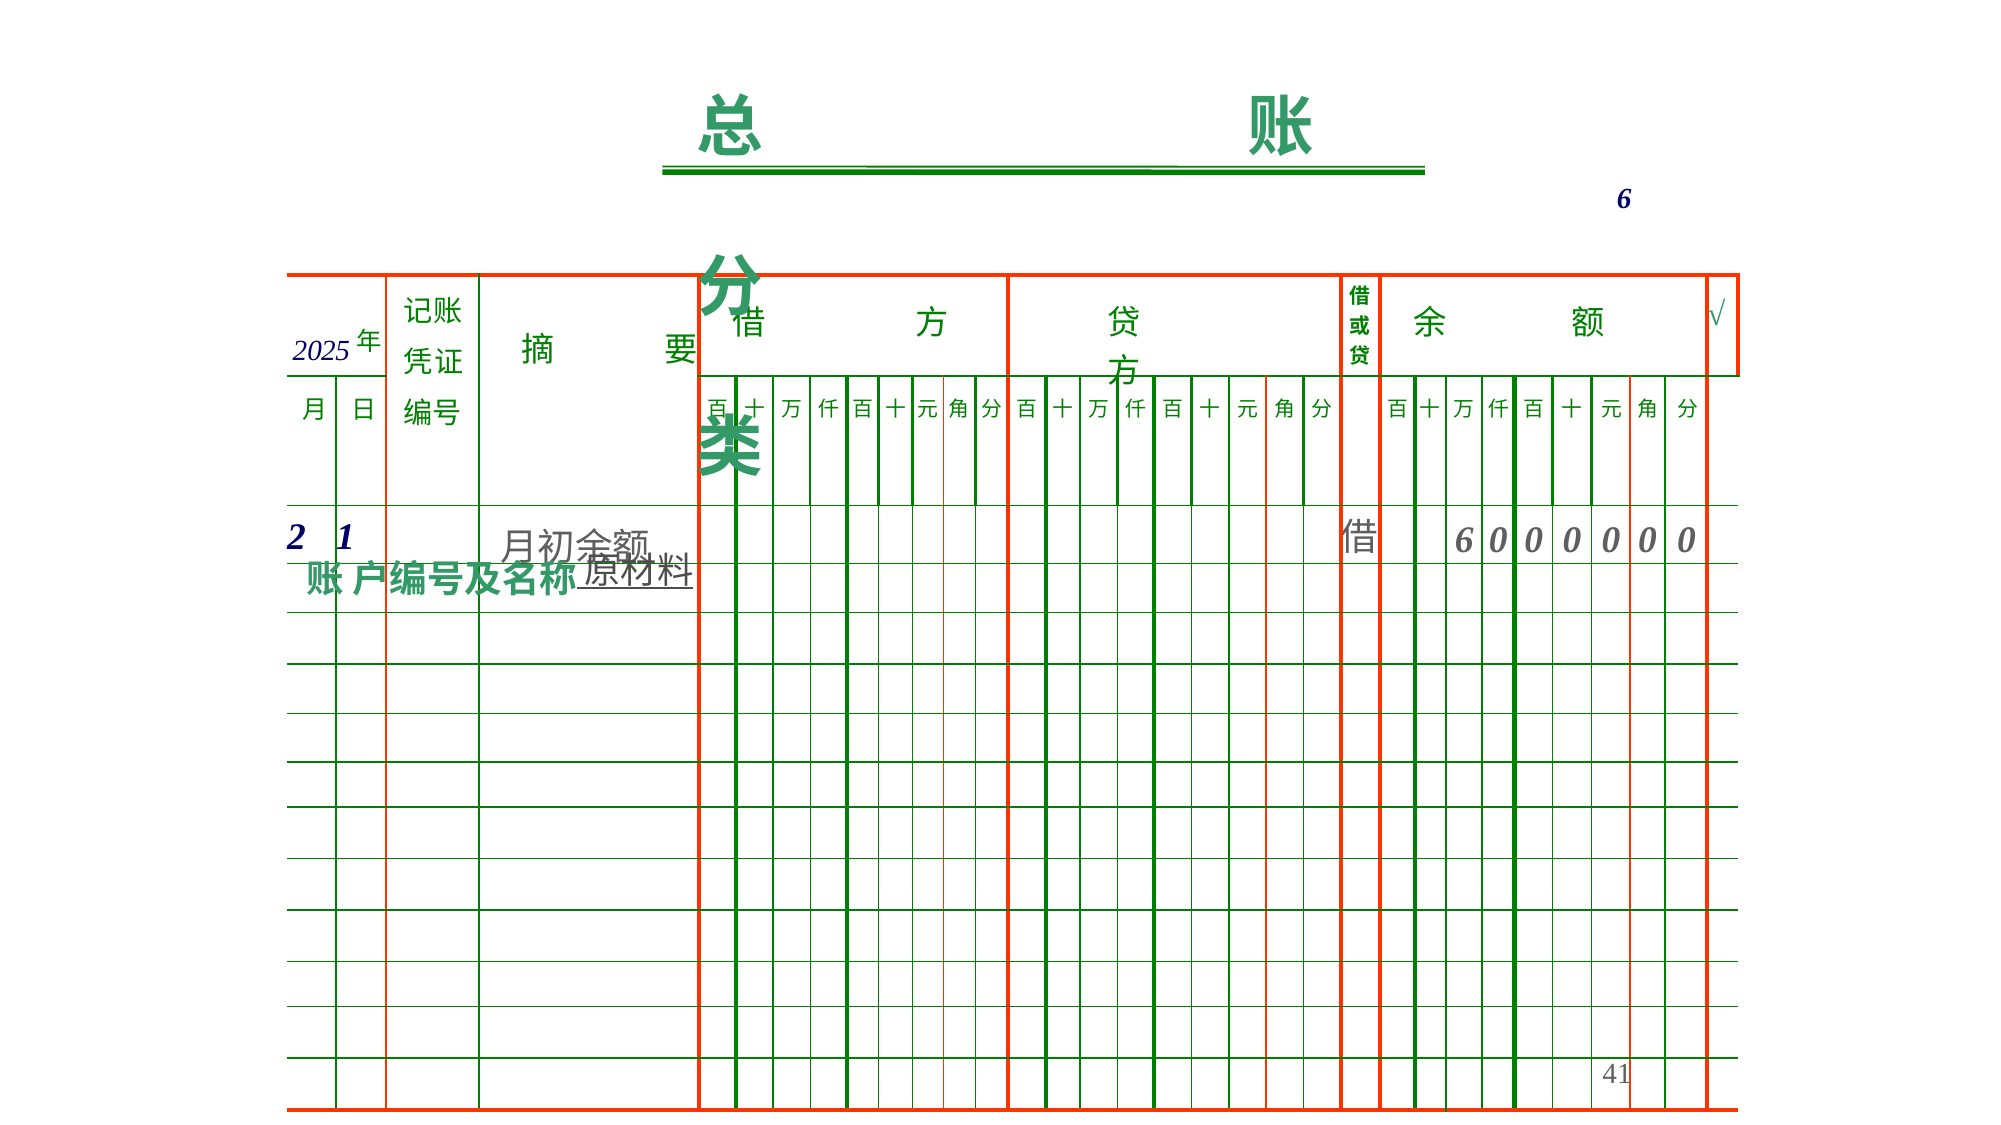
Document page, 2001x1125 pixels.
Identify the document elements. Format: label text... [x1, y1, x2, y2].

table_cell [1081, 763, 1117, 806]
table_cell [337, 911, 385, 961]
table_cell [976, 714, 1006, 761]
table_cell [1156, 808, 1191, 858]
table_cell 元 [1593, 377, 1629, 505]
table_cell [1010, 763, 1044, 806]
table_cell [1081, 1007, 1117, 1057]
table_cell [1230, 962, 1265, 1006]
table_cell [1343, 1007, 1378, 1057]
table_cell [1267, 1007, 1303, 1057]
table_cell 百 [1156, 377, 1190, 505]
table_cell [976, 613, 1006, 663]
table_cell [738, 714, 772, 761]
table_cell [1553, 714, 1591, 761]
table_cell [1192, 613, 1228, 663]
table_cell [337, 962, 385, 1006]
table_cell [879, 763, 912, 806]
table_cell [1592, 714, 1629, 761]
table_cell [944, 665, 975, 713]
table_cell 百 [1382, 377, 1413, 505]
table_cell [1343, 613, 1378, 663]
table_cell [387, 714, 478, 761]
table_cell [1417, 506, 1445, 563]
table_cell [287, 808, 335, 858]
table_cell [1343, 859, 1378, 909]
table_cell 0 [1666, 506, 1705, 563]
table_cell [849, 714, 878, 761]
table_cell [738, 605, 772, 612]
table_cell [1709, 962, 1738, 1006]
table_cell [1631, 1007, 1664, 1057]
table_cell [1121, 506, 1152, 563]
table_cell [738, 763, 772, 806]
table_cell [913, 665, 943, 713]
table_cell [944, 1007, 975, 1057]
table_cell [287, 714, 335, 761]
table_cell [1631, 859, 1664, 909]
table_cell [1592, 564, 1629, 612]
table_cell [1304, 1059, 1339, 1108]
table_cell [1517, 962, 1552, 1006]
table_cell [1553, 763, 1591, 806]
table_cell [944, 763, 975, 806]
table_cell [1010, 859, 1044, 909]
table_cell [1553, 911, 1591, 961]
table_cell [1592, 808, 1629, 858]
table_cell [1118, 1007, 1152, 1057]
table_cell [849, 613, 878, 663]
table_cell [879, 605, 912, 612]
table_cell [1192, 714, 1228, 761]
table_cell [849, 763, 878, 806]
table_cell [976, 605, 1006, 612]
table_cell [480, 808, 697, 858]
table_cell [1118, 859, 1152, 909]
table_cell [1666, 763, 1705, 806]
table_cell [1447, 1007, 1481, 1057]
table_cell [774, 911, 810, 961]
table_cell [1709, 859, 1738, 909]
table_cell [480, 962, 697, 1006]
table_cell [849, 962, 878, 1006]
table_cell [738, 808, 772, 858]
table_header 贷 方 [1121, 277, 1339, 375]
table_cell [1010, 962, 1044, 1006]
table_cell [1447, 808, 1481, 858]
table_cell [1010, 1059, 1044, 1108]
table_cell [287, 665, 335, 713]
table_cell [1267, 613, 1303, 663]
table_cell [1666, 911, 1705, 961]
table_cell [1192, 859, 1228, 909]
table_cell [1592, 763, 1629, 806]
table_cell [879, 859, 912, 909]
table_cell [1343, 1059, 1378, 1108]
table_cell [701, 665, 734, 713]
table_cell [1343, 377, 1378, 505]
table_cell [1483, 763, 1512, 806]
table_cell 6 [1447, 506, 1481, 563]
table_cell [944, 613, 975, 663]
table_cell [944, 962, 975, 1006]
table_cell [1230, 763, 1265, 806]
table_cell [1517, 613, 1552, 663]
table_cell [1483, 808, 1512, 858]
table_cell [480, 1007, 697, 1057]
table_cell [913, 911, 943, 961]
table_cell [1192, 1059, 1228, 1108]
table_cell [1517, 808, 1552, 858]
table_cell [1666, 613, 1705, 663]
table_cell [879, 1007, 912, 1057]
table_cell [738, 1059, 772, 1108]
table_cell [811, 859, 845, 909]
table_cell [1048, 613, 1079, 663]
table_cell [287, 763, 335, 806]
table_cell [774, 714, 810, 761]
table_cell 0 [1517, 506, 1552, 563]
table_cell [1631, 808, 1664, 858]
table_cell [1666, 859, 1705, 909]
table_cell [1343, 763, 1378, 806]
table_cell [879, 665, 912, 713]
table_cell [287, 1007, 335, 1057]
table_cell [1382, 506, 1413, 563]
table_cell [480, 1059, 697, 1108]
table_cell [849, 911, 878, 961]
table_cell [287, 564, 335, 612]
table_cell [1343, 808, 1378, 858]
table_cell [879, 911, 912, 961]
table_cell [879, 613, 912, 663]
table_cell [849, 808, 878, 858]
table_cell [1483, 1007, 1512, 1057]
table_cell [1709, 506, 1738, 563]
table_cell [913, 1007, 943, 1057]
table_cell [944, 605, 975, 612]
table_cell [1553, 859, 1591, 909]
table_cell 分 [1305, 377, 1339, 505]
table_cell [1483, 859, 1512, 909]
table_cell [1230, 506, 1265, 563]
table_cell [976, 962, 1006, 1006]
table_cell [1304, 1007, 1339, 1057]
table_cell [1447, 1059, 1481, 1108]
table_cell [387, 859, 478, 909]
table_cell [1192, 808, 1228, 858]
table_cell [1417, 1059, 1445, 1108]
table_cell [387, 1059, 478, 1108]
table_cell [1631, 763, 1664, 806]
table_cell [1048, 808, 1079, 858]
table_cell [774, 1007, 810, 1057]
table_cell [1267, 665, 1303, 713]
text_box 账 [1245, 81, 1317, 165]
table_cell [1417, 564, 1445, 612]
table_cell [976, 808, 1006, 858]
table_cell [811, 1007, 845, 1057]
table_cell [1417, 613, 1445, 663]
table_cell [1156, 506, 1191, 563]
table_cell [1666, 962, 1705, 1006]
table_cell [1382, 613, 1413, 663]
table_cell [1343, 714, 1378, 761]
table_cell [774, 613, 810, 663]
table_cell [1709, 763, 1738, 806]
table_cell 分 [1666, 377, 1705, 505]
table_cell 2 [287, 506, 297, 563]
table_cell [976, 665, 1006, 713]
table_cell [1267, 763, 1303, 806]
table_cell [1709, 564, 1738, 612]
table_cell [1666, 665, 1705, 713]
table_cell [738, 665, 772, 713]
table_cell [811, 808, 845, 858]
table_cell [1631, 714, 1664, 761]
table_cell [1118, 962, 1152, 1006]
table_cell [1081, 714, 1117, 761]
table_cell [1631, 613, 1664, 663]
table_cell [1517, 564, 1552, 612]
table_cell [1709, 714, 1738, 761]
table_cell [1267, 714, 1303, 761]
table_cell [1010, 1007, 1044, 1057]
table_cell [1631, 1059, 1664, 1108]
table_cell [811, 714, 845, 761]
table_cell [1382, 1059, 1413, 1108]
table_cell [1517, 911, 1552, 961]
table_cell [913, 763, 943, 806]
table_cell [1447, 911, 1481, 961]
table_cell 十 [1554, 377, 1590, 505]
table_cell [287, 911, 335, 961]
table_cell [913, 859, 943, 909]
table_cell [387, 911, 478, 961]
table_header 2025年 [287, 277, 297, 375]
table_cell [1417, 763, 1445, 806]
table_cell [1592, 665, 1629, 713]
text_box 6 [1614, 177, 1634, 215]
table_cell [1267, 911, 1303, 961]
table_cell [1118, 763, 1152, 806]
table_cell [1304, 962, 1339, 1006]
table_cell [1517, 763, 1552, 806]
table_cell [1592, 962, 1629, 1006]
table_cell [1382, 714, 1413, 761]
table_cell [337, 808, 385, 858]
table_cell [738, 613, 772, 663]
table_cell [1592, 1007, 1629, 1057]
table_cell 仟 [1483, 377, 1512, 505]
table_cell [1192, 962, 1228, 1006]
table_header 余 额 [1382, 277, 1705, 375]
table_cell [774, 763, 810, 806]
table_cell [387, 808, 478, 858]
table_cell [849, 1007, 878, 1057]
table_cell 借 [1343, 506, 1378, 563]
table_cell [1156, 564, 1191, 612]
table_cell [1382, 1007, 1413, 1057]
table_cell [1156, 665, 1191, 713]
table_cell [1192, 911, 1228, 961]
table_cell [1666, 1059, 1705, 1108]
table_cell [337, 714, 385, 761]
table_cell [1118, 1059, 1152, 1108]
table_cell [1709, 911, 1738, 961]
table_cell [1709, 808, 1738, 858]
table_cell [913, 605, 943, 612]
table_cell [1417, 714, 1445, 761]
table_cell [1709, 1007, 1738, 1057]
table_cell [1230, 613, 1265, 663]
table_cell [1118, 613, 1152, 663]
table_cell 月 [287, 377, 297, 505]
table_cell [1631, 564, 1664, 612]
table_cell 十 [1193, 377, 1228, 505]
table_cell [1156, 1059, 1191, 1108]
table_cell [287, 1059, 335, 1108]
table_cell [480, 605, 697, 612]
table_cell [1081, 1059, 1117, 1108]
table_cell [1447, 665, 1481, 713]
table_cell [1156, 962, 1191, 1006]
table_cell [944, 808, 975, 858]
table_cell [1048, 859, 1079, 909]
table_cell [701, 1059, 734, 1108]
table_cell [1081, 808, 1117, 858]
table_cell [480, 613, 697, 663]
table_cell [1553, 564, 1591, 612]
table_cell 0 [1483, 506, 1512, 563]
table_cell [1081, 962, 1117, 1006]
table_cell [879, 1059, 912, 1108]
table_cell [1230, 808, 1265, 858]
table_cell [811, 605, 845, 612]
table_cell [1553, 808, 1591, 858]
table_cell [1304, 506, 1339, 563]
table_cell [1483, 1059, 1512, 1108]
table_cell [1048, 665, 1079, 713]
table_cell [1447, 714, 1481, 761]
text_box [1121, 169, 1425, 176]
table_cell [913, 714, 943, 761]
table_cell [811, 1059, 845, 1108]
table_cell 十 [1417, 377, 1445, 505]
table_cell [738, 1007, 772, 1057]
table_cell [774, 962, 810, 1006]
table_cell [1553, 1007, 1591, 1057]
table_cell 百 [1517, 377, 1551, 505]
table_cell [480, 911, 697, 961]
table_cell [1483, 665, 1512, 713]
table_cell [1553, 613, 1591, 663]
table_cell [1267, 962, 1303, 1006]
table_cell [387, 763, 478, 806]
table_cell [811, 962, 845, 1006]
table_cell 仟 [1121, 377, 1152, 505]
table_cell [879, 962, 912, 1006]
table_cell [337, 665, 385, 713]
table_cell [337, 613, 385, 663]
table_cell [1517, 859, 1552, 909]
table_cell [1048, 714, 1079, 761]
table_cell [1447, 859, 1481, 909]
table_cell [701, 763, 734, 806]
table_cell [1156, 911, 1191, 961]
table_cell [1010, 911, 1044, 961]
table_cell [1304, 763, 1339, 806]
table_cell [1447, 564, 1481, 612]
table_cell [1230, 859, 1265, 909]
text_box 总 分 类 账 户编号及名称 原材料 [297, 81, 1121, 605]
table_cell [1230, 714, 1265, 761]
table_cell [1447, 613, 1481, 663]
table_cell [1343, 665, 1378, 713]
table_cell [701, 605, 734, 612]
table_cell 角 [1631, 377, 1664, 505]
table_cell [1666, 714, 1705, 761]
table_cell [1048, 1059, 1079, 1108]
table_cell [774, 859, 810, 909]
table_cell [1118, 714, 1152, 761]
table_cell [944, 1059, 975, 1108]
table_cell [774, 605, 810, 612]
table_header √ [1709, 277, 1736, 375]
table_cell [1517, 714, 1552, 761]
table_cell [1447, 763, 1481, 806]
table_cell [1631, 911, 1664, 961]
table_cell [1048, 605, 1079, 612]
table_cell [1230, 665, 1265, 713]
table_cell [387, 1007, 478, 1057]
table_cell [1382, 665, 1413, 713]
table_cell [1304, 714, 1339, 761]
table_cell [480, 763, 697, 806]
table_cell [1192, 506, 1228, 563]
table_cell [913, 962, 943, 1006]
table_cell [1709, 665, 1738, 713]
table_cell [1417, 962, 1445, 1006]
table_cell [1230, 1059, 1265, 1108]
table_cell [879, 714, 912, 761]
table_cell [1048, 911, 1079, 961]
table_cell [944, 859, 975, 909]
table_cell [1267, 1059, 1303, 1108]
table_cell [1709, 377, 1738, 505]
table_cell [1192, 665, 1228, 713]
table_cell [387, 605, 478, 612]
table_cell [337, 605, 385, 612]
table_cell [1517, 1007, 1552, 1057]
table_cell [944, 911, 975, 961]
table_cell 角 [1267, 377, 1302, 505]
table_cell [1666, 564, 1705, 612]
table_cell [1709, 1059, 1738, 1108]
table_cell [1156, 859, 1191, 909]
table_cell [1447, 962, 1481, 1006]
table_cell [1553, 962, 1591, 1006]
table_cell [1230, 564, 1265, 612]
table_cell [701, 714, 734, 761]
table_cell [1081, 665, 1117, 713]
table_cell [1417, 665, 1445, 713]
table_cell [1048, 962, 1079, 1006]
table_cell [337, 763, 385, 806]
table_cell [287, 962, 335, 1006]
table_cell [1343, 911, 1378, 961]
table_cell [1417, 911, 1445, 961]
table_cell [1382, 763, 1413, 806]
table_cell [1483, 613, 1512, 663]
table_cell [1048, 763, 1079, 806]
table_cell [1010, 613, 1044, 663]
table_cell [774, 1059, 810, 1108]
table_cell [1192, 763, 1228, 806]
table_cell [1517, 665, 1552, 713]
table_cell [1666, 808, 1705, 858]
table_cell [913, 1059, 943, 1108]
table_cell [1553, 665, 1591, 713]
table_cell [1081, 605, 1117, 612]
table_cell [1118, 564, 1152, 612]
table_cell 元 [1230, 377, 1265, 505]
table_cell [976, 763, 1006, 806]
table_cell [701, 613, 734, 663]
table_cell [1156, 1007, 1191, 1057]
table_cell [1010, 808, 1044, 858]
table_cell [1192, 1007, 1228, 1057]
table_cell [1709, 613, 1738, 663]
table_cell [1267, 506, 1303, 563]
table_cell [1592, 1059, 1629, 1108]
table_cell [1382, 808, 1413, 858]
table_cell [1267, 808, 1303, 858]
table_cell [1592, 613, 1629, 663]
table_cell [1666, 1007, 1705, 1057]
table_cell [1631, 962, 1664, 1006]
table_cell [849, 665, 878, 713]
table_cell [738, 911, 772, 961]
table_cell [1417, 1007, 1445, 1057]
table_cell [1230, 911, 1265, 961]
table_cell [287, 613, 335, 663]
table_cell [1483, 564, 1512, 612]
table_cell [337, 859, 385, 909]
table_cell [1010, 665, 1044, 713]
table_cell [1517, 1059, 1552, 1108]
table_cell [976, 911, 1006, 961]
table_cell [1010, 714, 1044, 761]
table_cell [701, 911, 734, 961]
table_cell [849, 1059, 878, 1108]
table_cell [1156, 763, 1191, 806]
table_cell [337, 1007, 385, 1057]
table_cell [1343, 962, 1378, 1006]
table_cell [1156, 714, 1191, 761]
table_cell [701, 859, 734, 909]
table_cell [774, 808, 810, 858]
table_cell [701, 962, 734, 1006]
table_cell [811, 613, 845, 663]
table_cell [1156, 613, 1191, 663]
table_cell [1081, 613, 1117, 663]
table_cell [1343, 564, 1378, 612]
table_cell [480, 665, 697, 713]
table_cell [480, 859, 697, 909]
table_cell [879, 808, 912, 858]
table_cell [1304, 665, 1339, 713]
table_cell [976, 1007, 1006, 1057]
table_cell [480, 714, 697, 761]
table_cell [387, 665, 478, 713]
table_cell [1592, 911, 1629, 961]
table_cell [287, 859, 335, 909]
table_cell [1631, 665, 1664, 713]
table_cell [1304, 564, 1339, 612]
table_cell [1304, 808, 1339, 858]
table_cell [811, 911, 845, 961]
table_cell [1081, 859, 1117, 909]
table_cell [1483, 911, 1512, 961]
table_cell [1382, 859, 1413, 909]
table_cell [1304, 613, 1339, 663]
table_cell [944, 714, 975, 761]
table_cell [1118, 911, 1152, 961]
table_cell [387, 613, 478, 663]
table_cell [1553, 1059, 1591, 1108]
table_cell [849, 605, 878, 612]
table_cell [1417, 859, 1445, 909]
table_cell [1081, 911, 1117, 961]
table_cell [913, 613, 943, 663]
table_header 借 或 贷 [1343, 277, 1378, 375]
table_cell [1483, 714, 1512, 761]
table_cell [1192, 564, 1228, 612]
table_cell [1267, 564, 1303, 612]
table_cell [1382, 962, 1413, 1006]
table_cell 0 [1553, 506, 1591, 563]
table_cell [774, 665, 810, 713]
table_cell [701, 1007, 734, 1057]
table_cell 0 [1631, 506, 1664, 563]
table_cell [1483, 962, 1512, 1006]
table_cell [1417, 808, 1445, 858]
table_cell [913, 808, 943, 858]
table_cell [1118, 808, 1152, 858]
table_cell 万 [1447, 377, 1481, 505]
table_cell [738, 962, 772, 1006]
table_cell [1010, 605, 1044, 612]
table_cell [1382, 564, 1413, 612]
table_cell [976, 859, 1006, 909]
table_cell [1304, 859, 1339, 909]
table_cell [1118, 665, 1152, 713]
table_cell [811, 665, 845, 713]
table_cell [1267, 859, 1303, 909]
table_cell [1230, 1007, 1265, 1057]
table_cell [849, 859, 878, 909]
table_cell 0 [1592, 506, 1629, 563]
table_cell [738, 859, 772, 909]
table_cell [1304, 911, 1339, 961]
table_cell [976, 1059, 1006, 1108]
table_cell [701, 808, 734, 858]
table_cell [337, 1059, 385, 1108]
table_cell [1592, 859, 1629, 909]
table_cell [387, 962, 478, 1006]
table_cell [1382, 911, 1413, 961]
table_cell [1048, 1007, 1079, 1057]
table_cell [811, 763, 845, 806]
